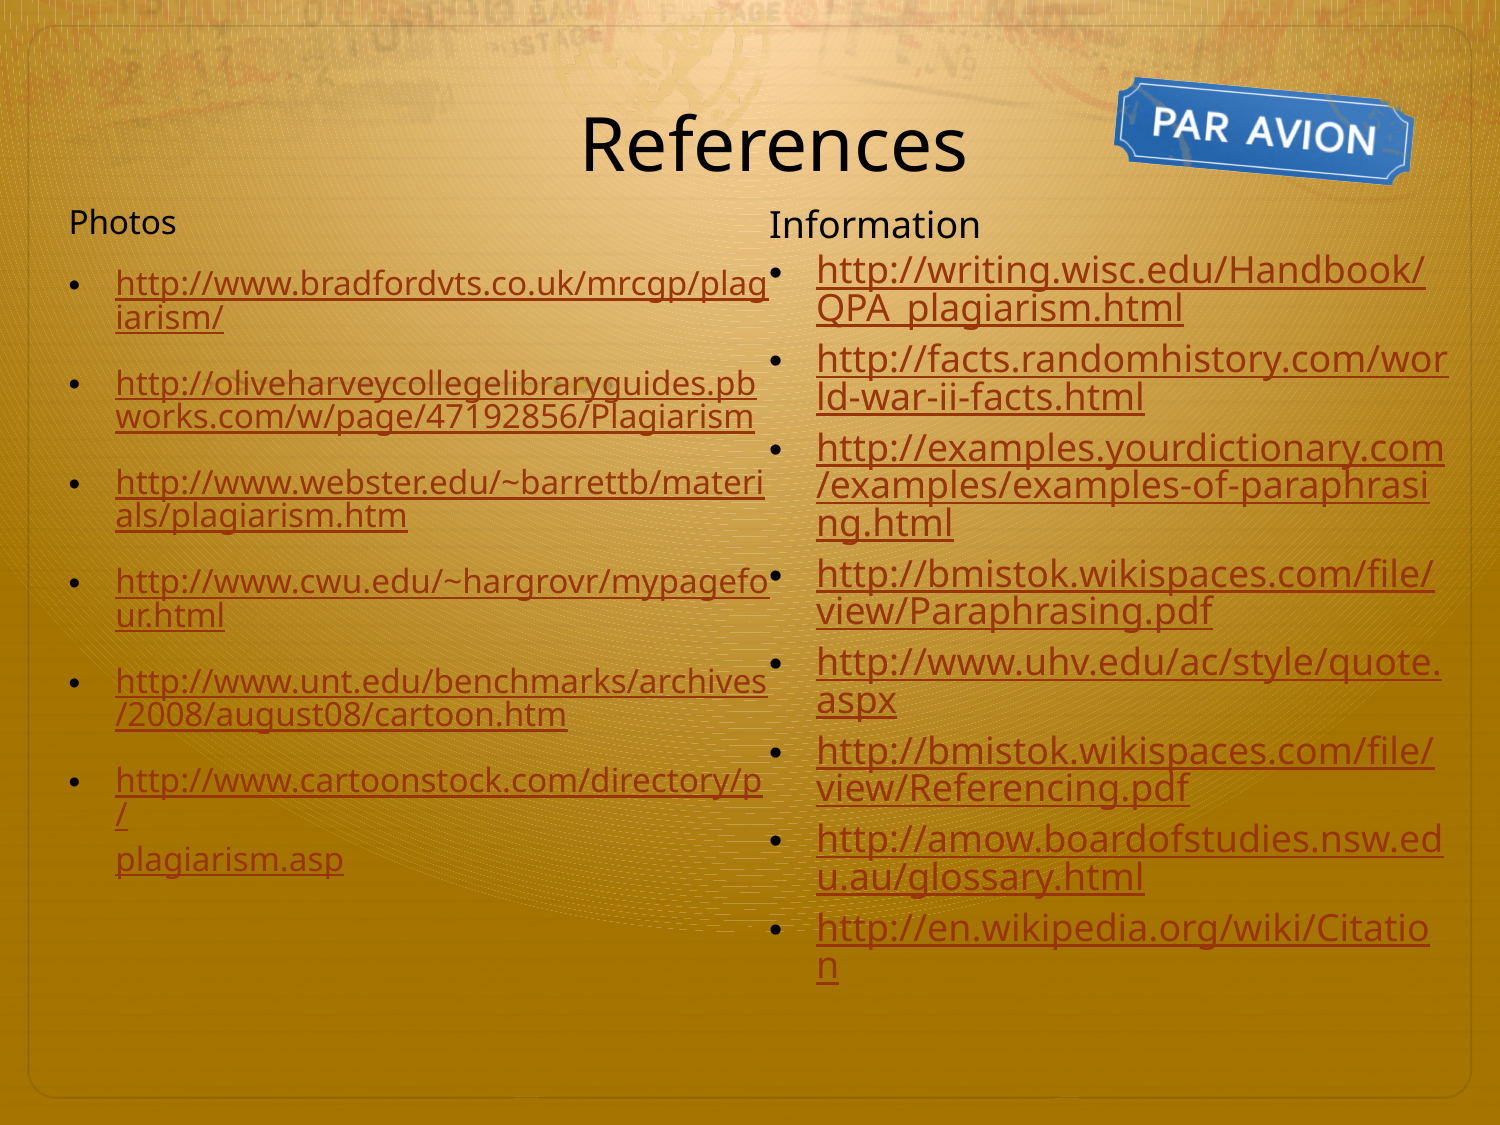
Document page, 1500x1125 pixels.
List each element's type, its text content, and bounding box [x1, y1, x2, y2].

text_box Information http://writing.wisc.edu/Handbook/QPA_plagiarism.html http://facts.randomhistory.com/world-war-ii-facts.html http://examples.yourdictionary.com/examples/examples-of-paraphrasing.html http://bmistok.wikispaces.com/file/view/Paraphrasing.pdf http://www.uhv.edu/ac/style/quote.aspx http://bmistok.wikispaces.com/file/view/Referencing.pdf http://amow.boardofstudies.nsw.edu.au/glossary.html http://en.wikipedia.org/wiki/Citation [754, 194, 1467, 798]
list Photos http://www.bradfordvts.co.uk/mrcgp/plagiarism/ http://oliveharveycollegelibraryguides.pbworks.com/w/page/47192856/Plagiarism http://www.webster.edu/~barrettb/materials/plagiarism.htm http://www.cwu.edu/~hargrovr/mypagefour.html http://www.unt.edu/benchmarks/archives/2008/august08/cartoon.htm http://www.cartoonstock.com/directory/p/plagiarism.asp [53, 194, 786, 1101]
picture [0, 0, 1500, 1125]
title References [466, 71, 1082, 194]
